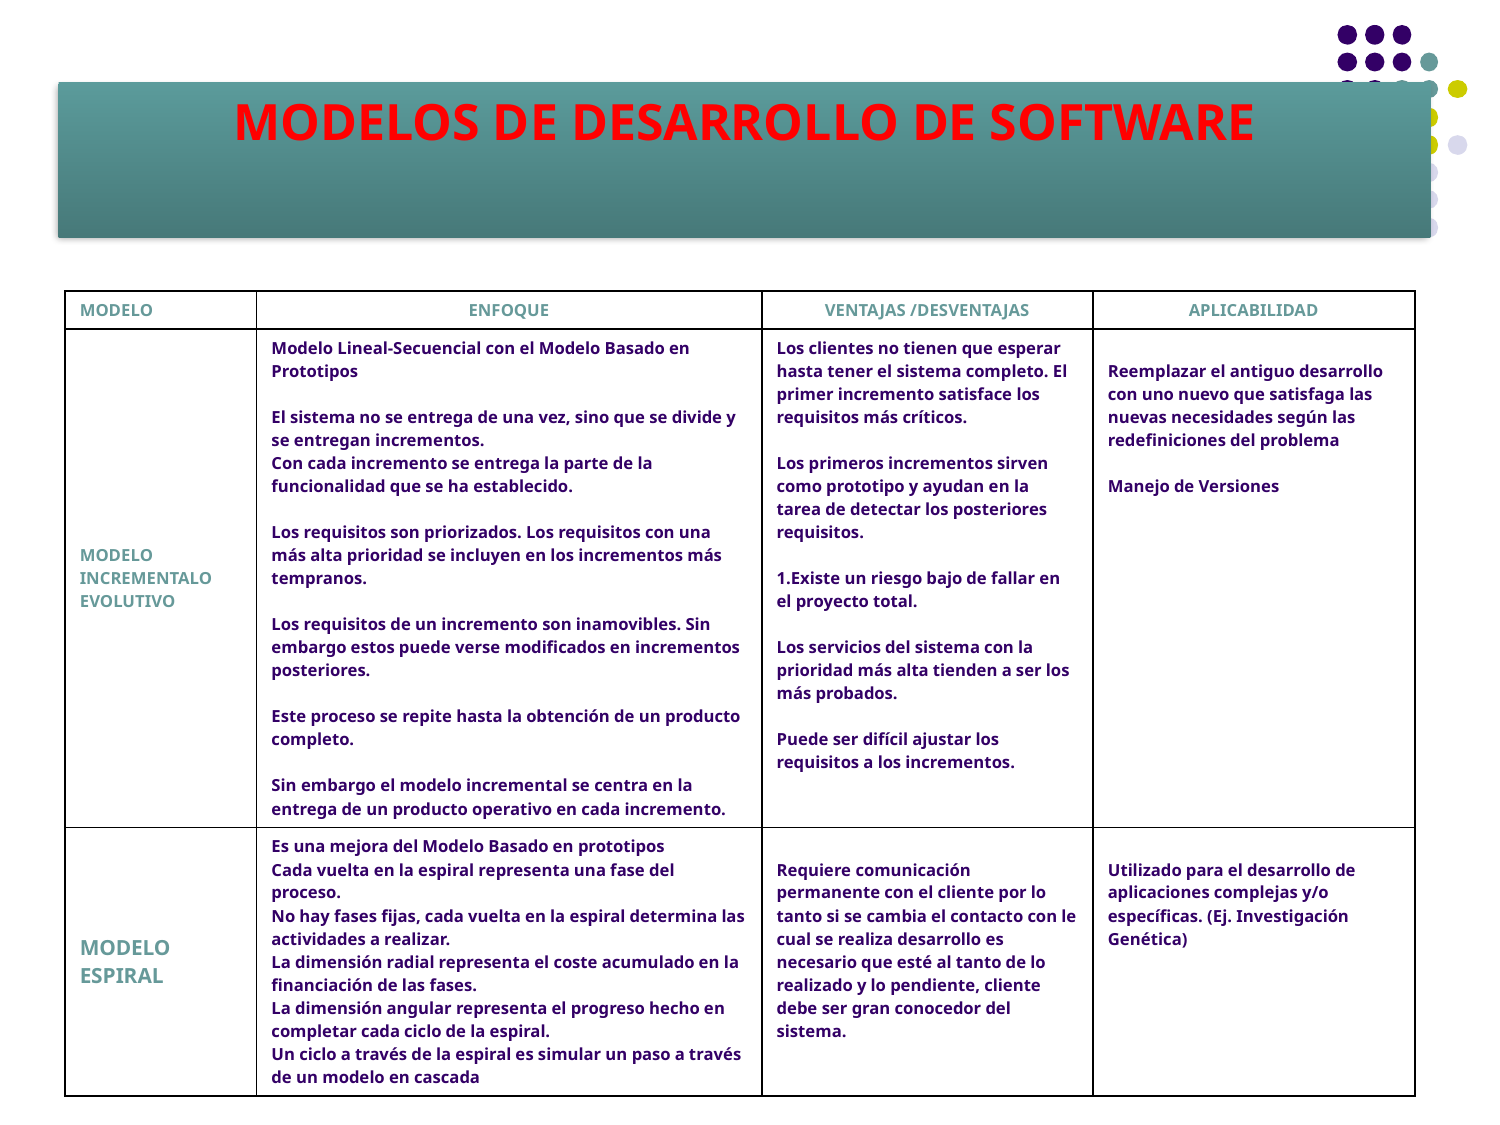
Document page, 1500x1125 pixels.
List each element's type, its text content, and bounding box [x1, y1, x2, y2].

table_cell Los clientes no tienen que esperar hasta tener el sistema completo. El primer incremento satisface los requisitos más críticos. Los primeros incrementos sirven como prototipo y ayudan en la tarea de detectar los posteriores requisitos. Existe un riesgo bajo de fallar en el proyecto total. Los servicios del sistema con la prioridad más alta tienden a ser los más probados. Puede ser difícil ajustar los requisitos a los incrementos. [763, 330, 1092, 827]
table_cell MODELO ESPIRAL [66, 828, 256, 1095]
table_cell Modelo Lineal-Secuencial con el Modelo Basado en Prototipos El sistema no se entrega de una vez, sino que se divide y se entregan incrementos. Con cada incremento se entrega la parte de la funcionalidad que se ha establecido. Los requisitos son priorizados. Los requisitos con una más alta prioridad se incluyen en los incrementos más tempranos. Los requisitos de un incremento son inamovibles. Sin embargo estos puede verse modificados en incrementos posteriores. Este proceso se repite hasta la obtención de un producto completo. Sin embargo el modelo incremental se centra en la entrega de un producto operativo en cada incremento. [257, 330, 761, 827]
table_cell Requiere comunicación permanente con el cliente por lo tanto si se cambia el contacto con le cual se realiza desarrollo es necesario que esté al tanto de lo realizado y lo pendiente, cliente debe ser gran conocedor del sistema. [763, 828, 1092, 1095]
table_cell Reemplazar el antiguo desarrollo con uno nuevo que satisfaga las nuevas necesidades según las redefiniciones del problema Manejo de Versiones [1094, 330, 1414, 827]
table_header MODELO [66, 292, 256, 328]
text_box MODELOS DE DESARROLLO DE SOFTWARE [58, 82, 1431, 238]
table_cell MODELO INCREMENTALO EVOLUTIVO [66, 330, 256, 827]
table_cell Es una mejora del Modelo Basado en prototipos Cada vuelta en la espiral representa una fase del proceso. No hay fases fijas, cada vuelta en la espiral determina las actividades a realizar. La dimensión radial representa el coste acumulado en la financiación de las fases. La dimensión angular representa el progreso hecho en completar cada ciclo de la espiral. Un ciclo a través de la espiral es simular un paso a través de un modelo en cascada [257, 828, 761, 1095]
table_cell Utilizado para el desarrollo de aplicaciones complejas y/o específicas. (Ej. Investigación Genética) [1094, 828, 1414, 1095]
table_header APLICABILIDAD [1094, 292, 1414, 328]
table_header ENFOQUE [257, 292, 761, 328]
table_header VENTAJAS /DESVENTAJAS [763, 292, 1092, 328]
